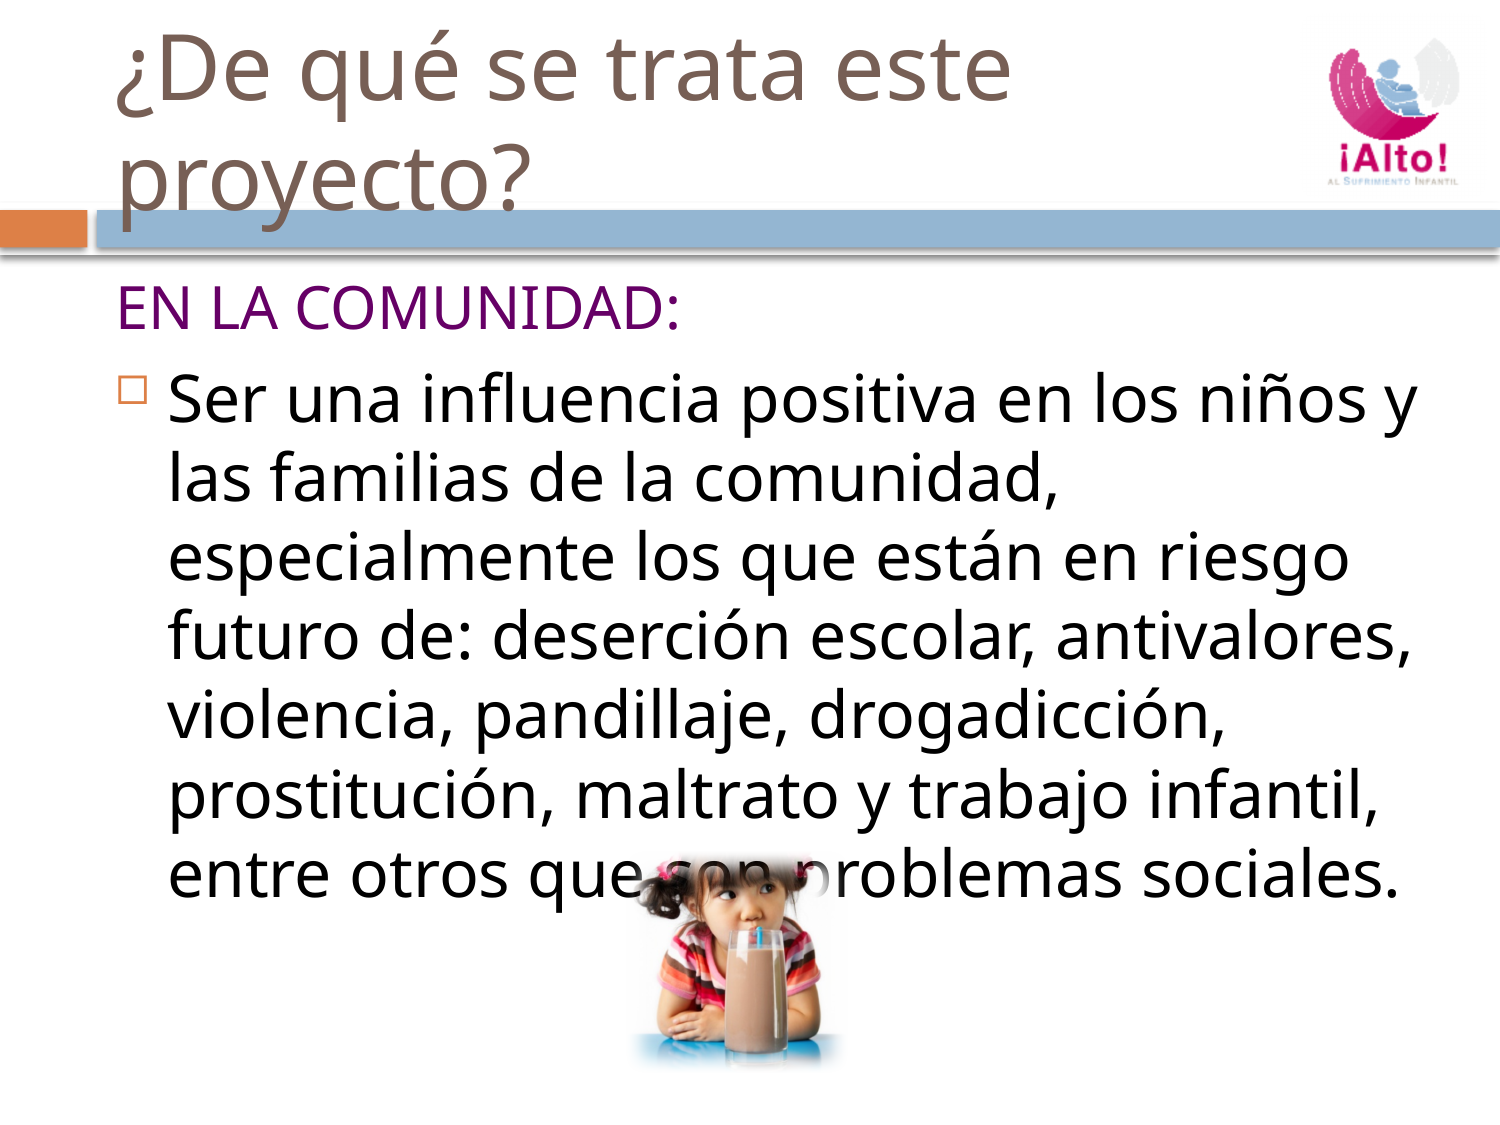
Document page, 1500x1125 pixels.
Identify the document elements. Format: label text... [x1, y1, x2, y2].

picture [1299, 12, 1488, 201]
picture [624, 849, 851, 1076]
title ¿De qué se trata este proyecto? [100, 37, 1293, 200]
list EN LA COMUNIDAD: Ser una influencia positiva en los niños y las familias de la comunidad, especialmente los que están en riesgo futuro de: deserción escolar, antivalores, violencia, pandillaje, drogadicción, prostitución, maltrato y trabajo infantil, entre otros que son problemas sociales. [100, 262, 1438, 1000]
